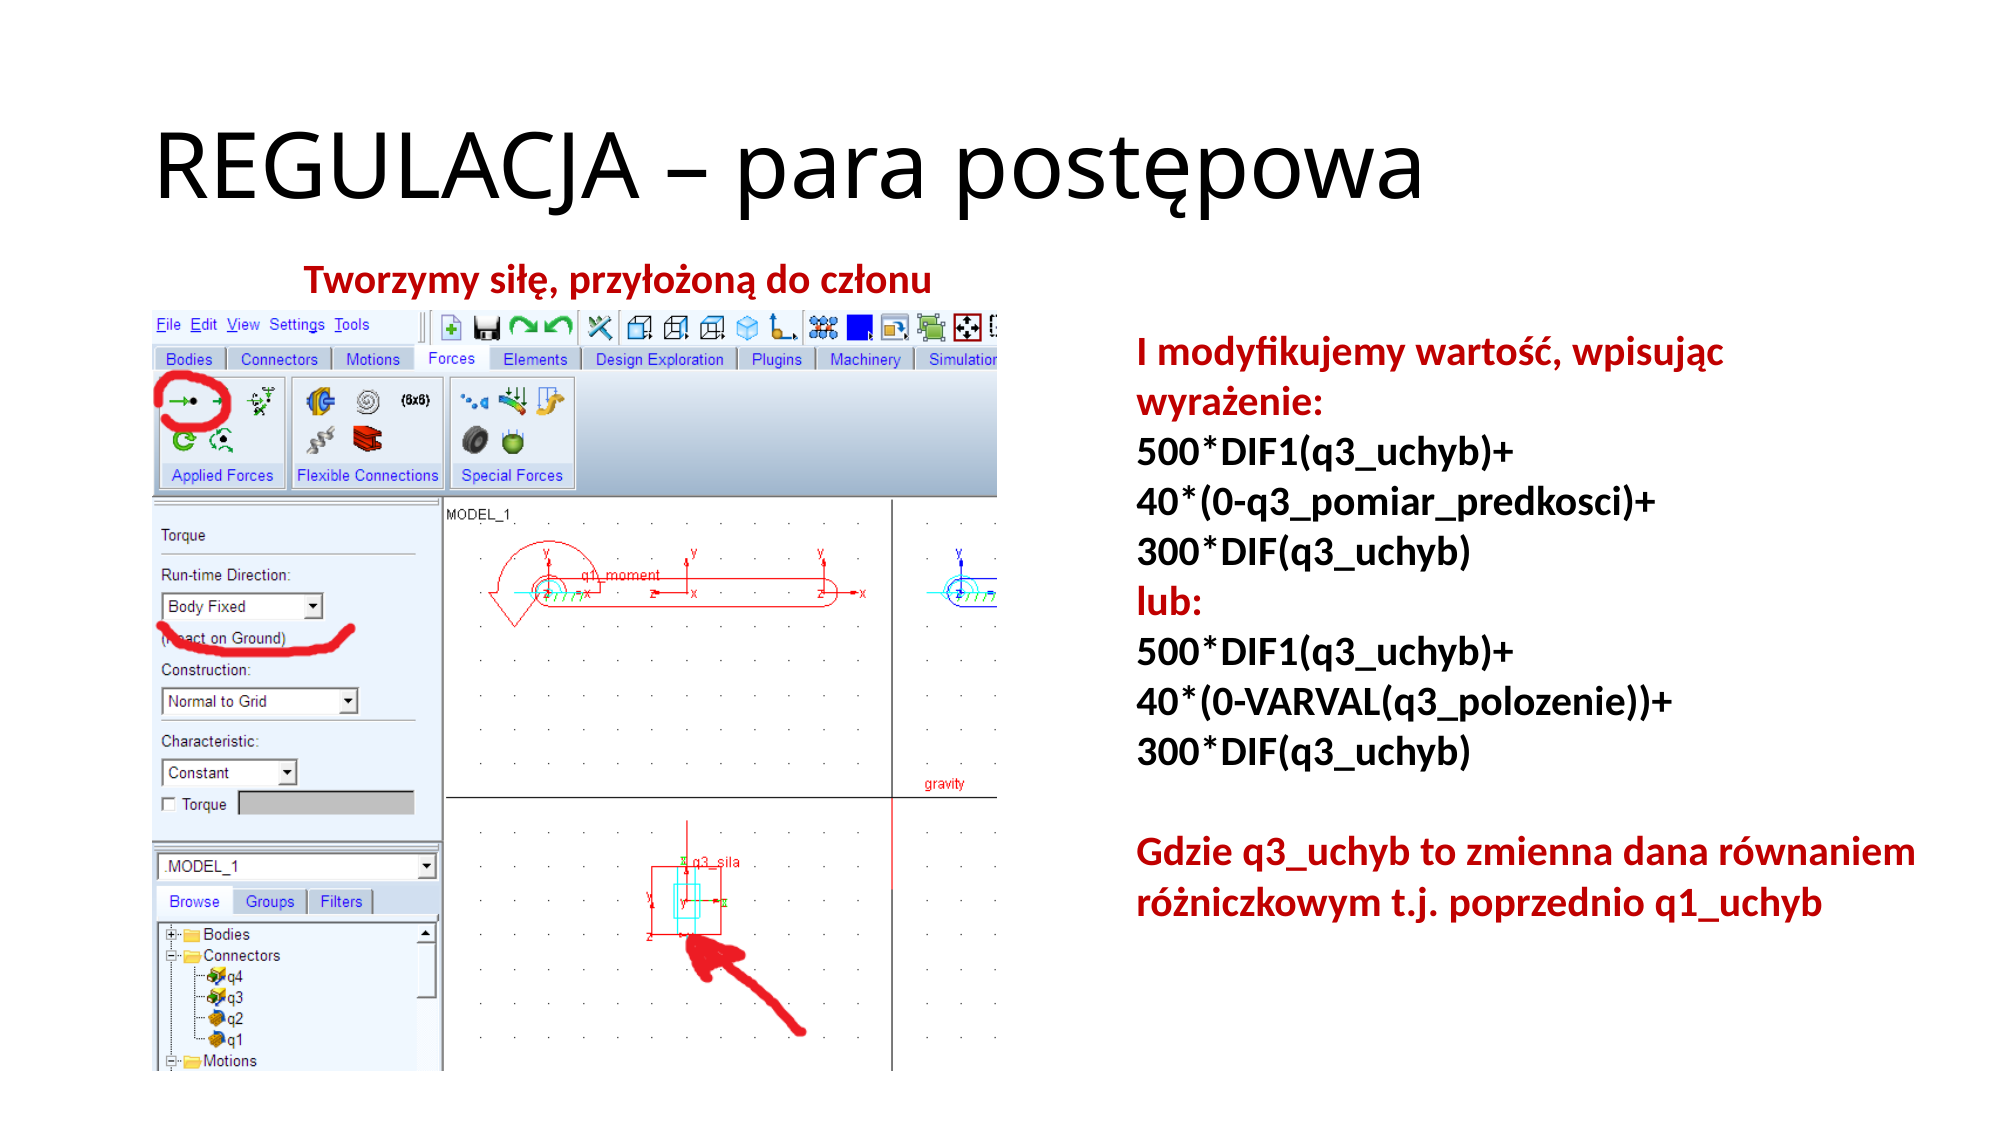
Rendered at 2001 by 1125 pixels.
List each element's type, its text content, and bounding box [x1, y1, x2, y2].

text_box Tworzymy siłę, przyłożoną do członu [288, 244, 1128, 310]
picture [152, 310, 997, 1071]
text_box I modyfikujemy wartość, wpisując wyrażenie: 500*DIF1(q3_uchyb)+ 40*(0-q3_pomiar_predkosci)+ 300*DIF(q3_uchyb) lub: 500*DIF1(q3_uchyb)+ 40*(0-VARVAL(q3_polozenie))+ 300*DIF(q3_uchyb) Gdzie q3_uchyb to zmienna dana równaniem różniczkowym t.j. poprzednio q1_uchyb [1121, 316, 1961, 982]
title REGULACJA – para postępowa [137, 59, 1863, 278]
